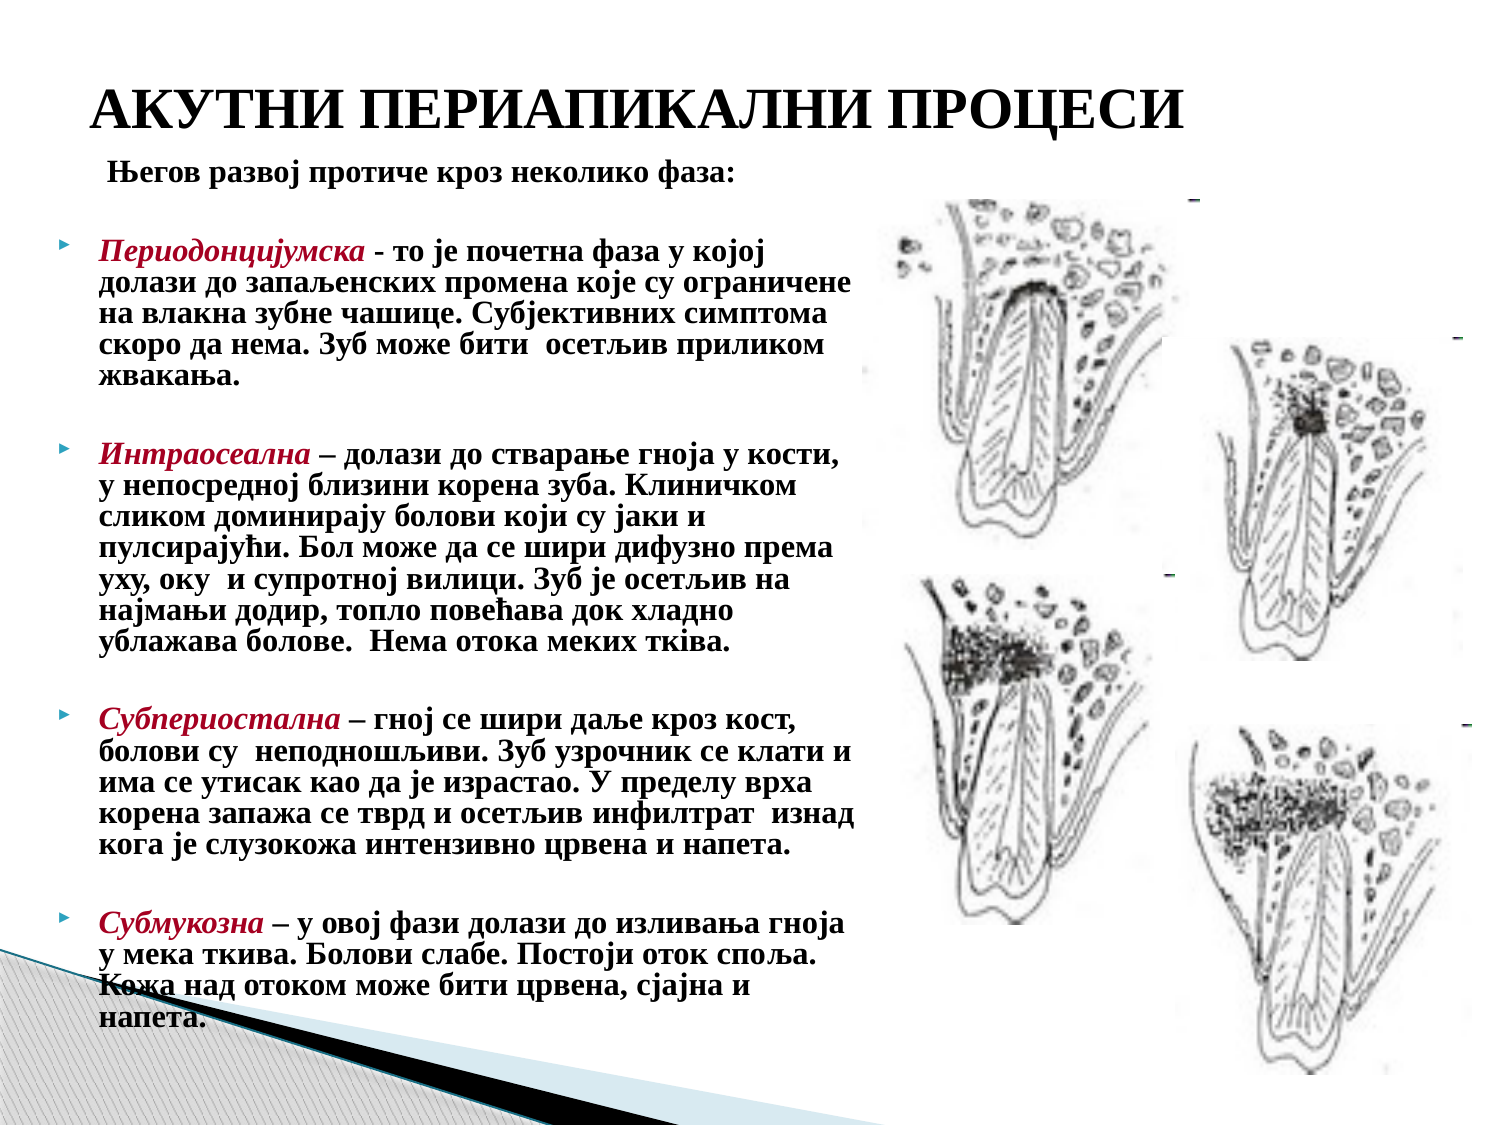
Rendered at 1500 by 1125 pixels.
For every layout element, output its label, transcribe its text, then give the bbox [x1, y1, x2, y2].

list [862, 199, 1201, 551]
title АКУТНИ ПЕРИАПИКАЛНИ ПРОЦЕСИ [75, 50, 1425, 161]
picture [862, 337, 1472, 1076]
list Његов развој протиче кроз неколико фаза: Периодонцијумска - то је почетна фаза у којој долази до запаљенских промена које су ограничене на влакна зубне чашице. Субјективних симптомa скоро да нема. Зуб може бити осетљив приликом жвакања. Интраосеална – долази до стварање гноја у кости, у непосредној близини корена зуба. Клиничком сликом доминирају болови који су јаки и пулсирајући. Бол може да се шири дифузно према уху, оку и супротној вилици. Зуб је осетљив на најмањи додир, топло повећава док хладно ублажава бoлoве. Нема oтoка меких ткiва. Субпериостална – гној се шири даље кроз кост, болови су неподношљиви. Зуб узрочник се клати и има се утисак као да је израстао. У пределу врха корена запажа се тврд и осетљив инфилтрат изнад кога је слузокожа интензивно црвена и напета. Субмукозна – у овој фази долази до изливања гноја у мека ткива. Болови слабе. Постоји оток споља. Кожа над отоком може бити црвена, сјајна и напета. [24, 149, 875, 1063]
